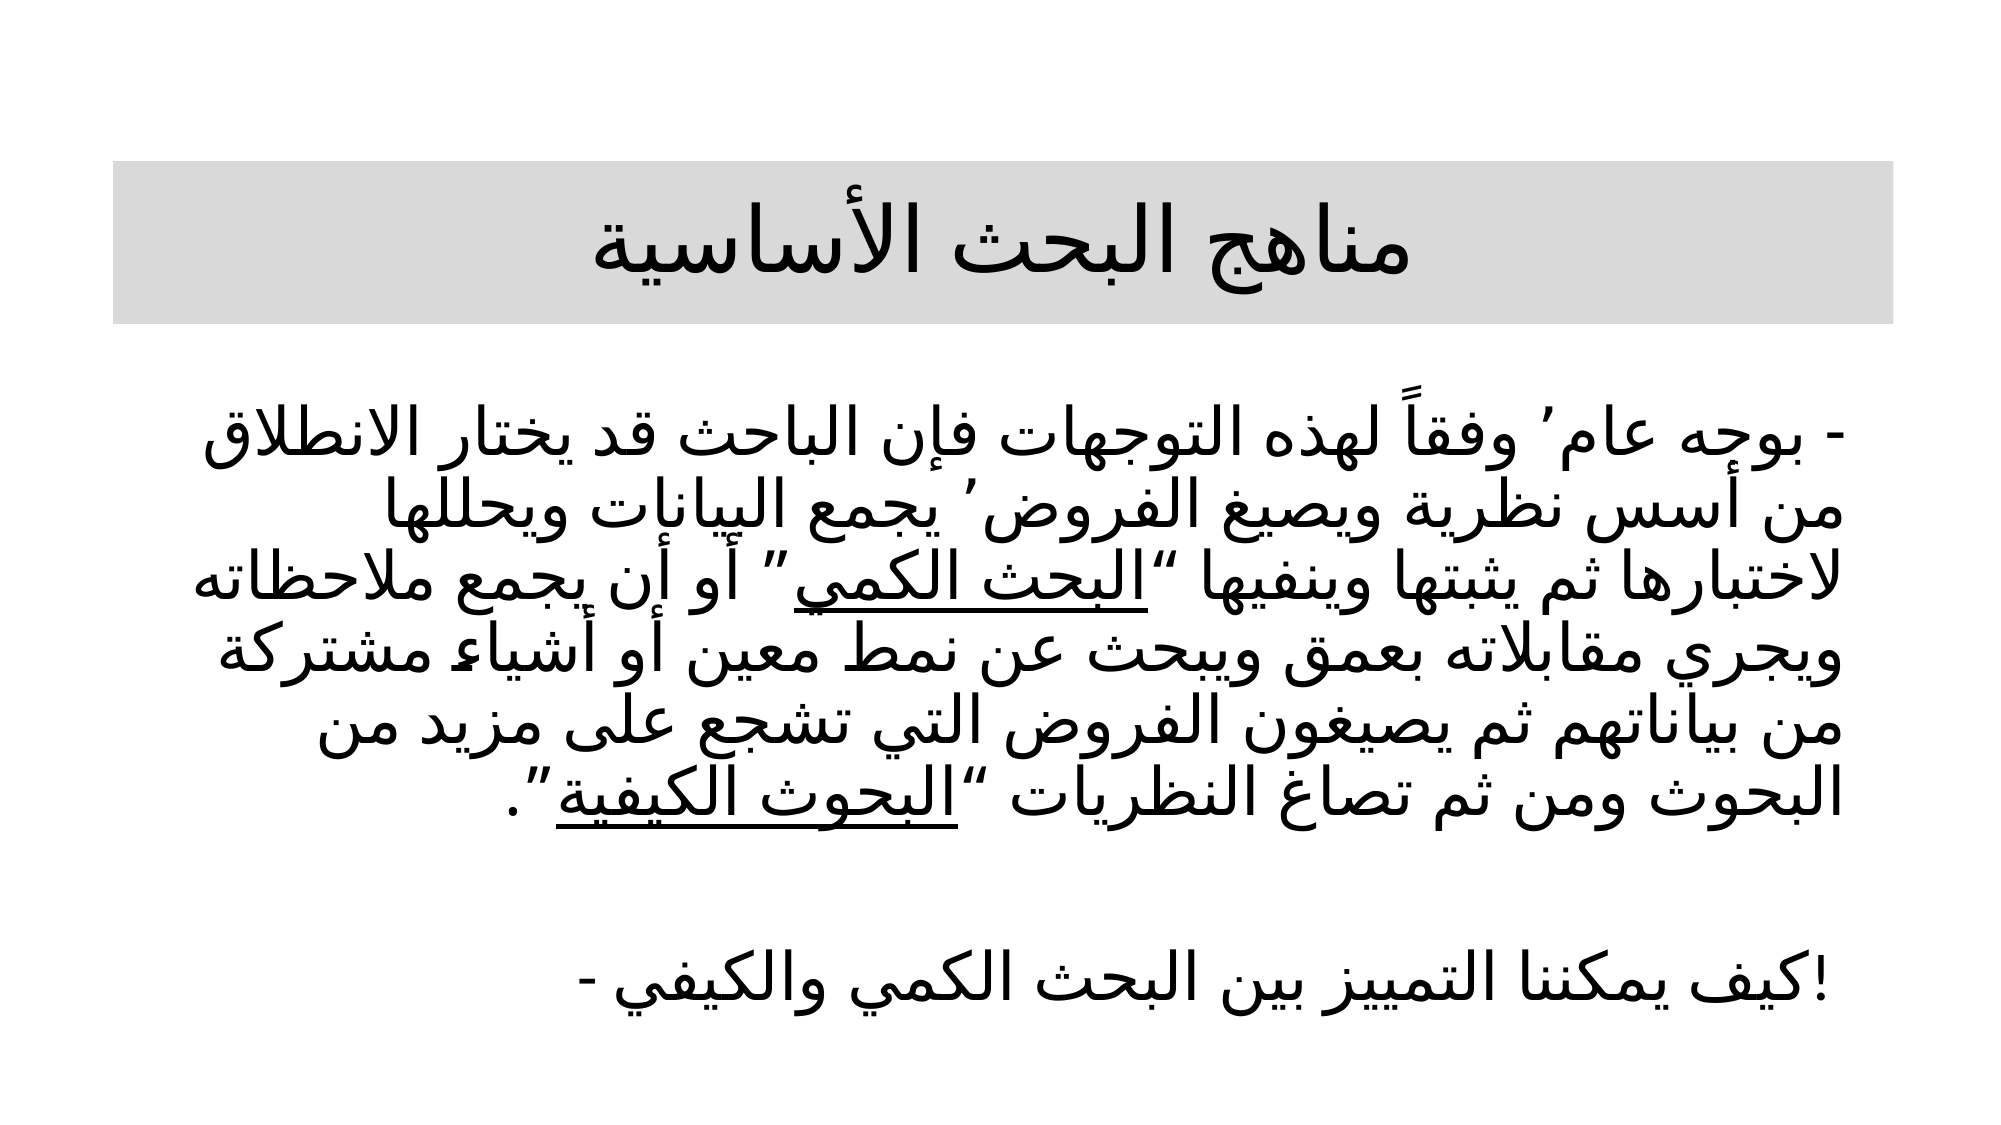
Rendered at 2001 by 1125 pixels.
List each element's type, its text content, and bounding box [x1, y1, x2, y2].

list - بوجه عام٬ وفقاً لهذه التوجهات فإن الباحث قد يختار الانطلاق من أسس نظرية ويصيغ الفروض٬ يجمع البيانات ويحللها لاختبارها ثم يثبتها وينفيها “البحث الكمي” أو أن يجمع ملاحظاته ويجري مقابلاته بعمق ويبحث عن نمط معين أو أشياء مشتركة من بياناتهم ثم يصيغون الفروض التي تشجع على مزيد من البحوث ومن ثم تصاغ النظريات “البحوث الكيفية”. - كيف يمكننا التمييز بين البحث الكمي والكيفي! [137, 299, 1863, 1014]
title مناهج البحث الأساسية [113, 161, 1894, 324]
